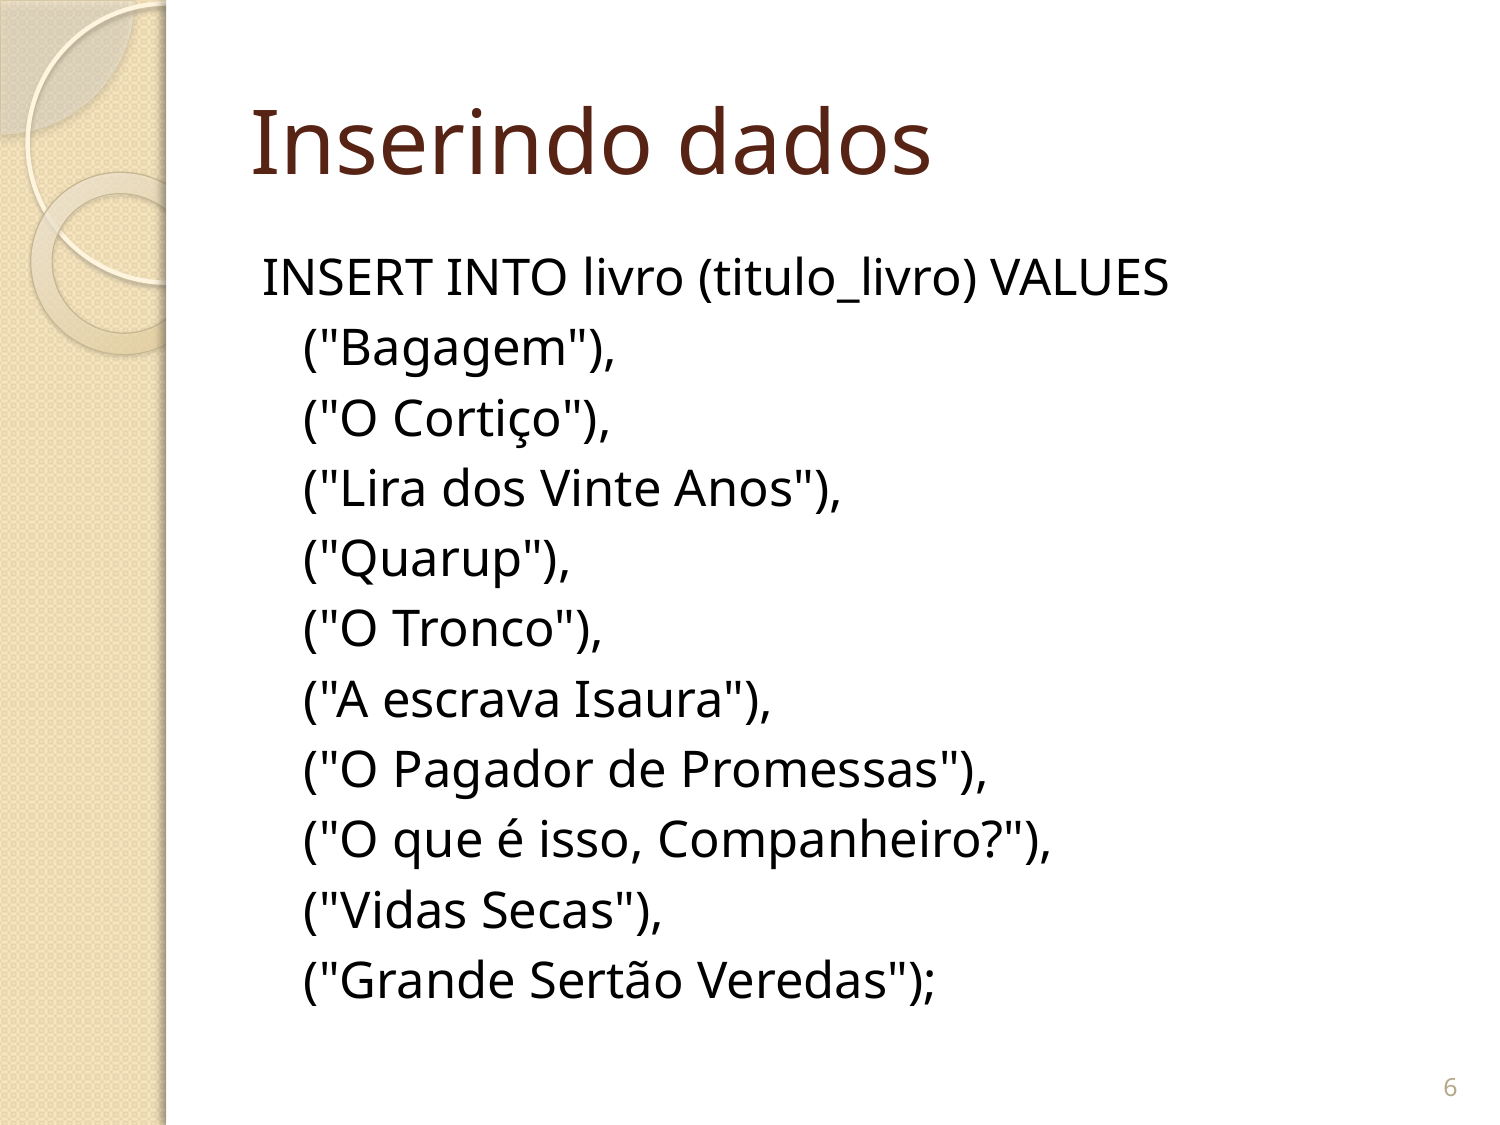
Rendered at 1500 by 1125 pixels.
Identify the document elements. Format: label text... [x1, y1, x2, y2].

slide_number 6 [1413, 1034, 1488, 1113]
title Inserindo dados [235, 45, 1466, 233]
list INSERT INTO livro (titulo_livro) VALUES ("Bagagem"), ("O Cortiço"), ("Lira dos Vinte Anos"), ("Quarup"), ("O Tronco"), ("A escrava Isaura"), ("O Pagador de Promessas"), ("O que é isso, Companheiro?"), ("Vidas Secas"), ("Grande Sertão Veredas"); [235, 237, 1466, 1025]
